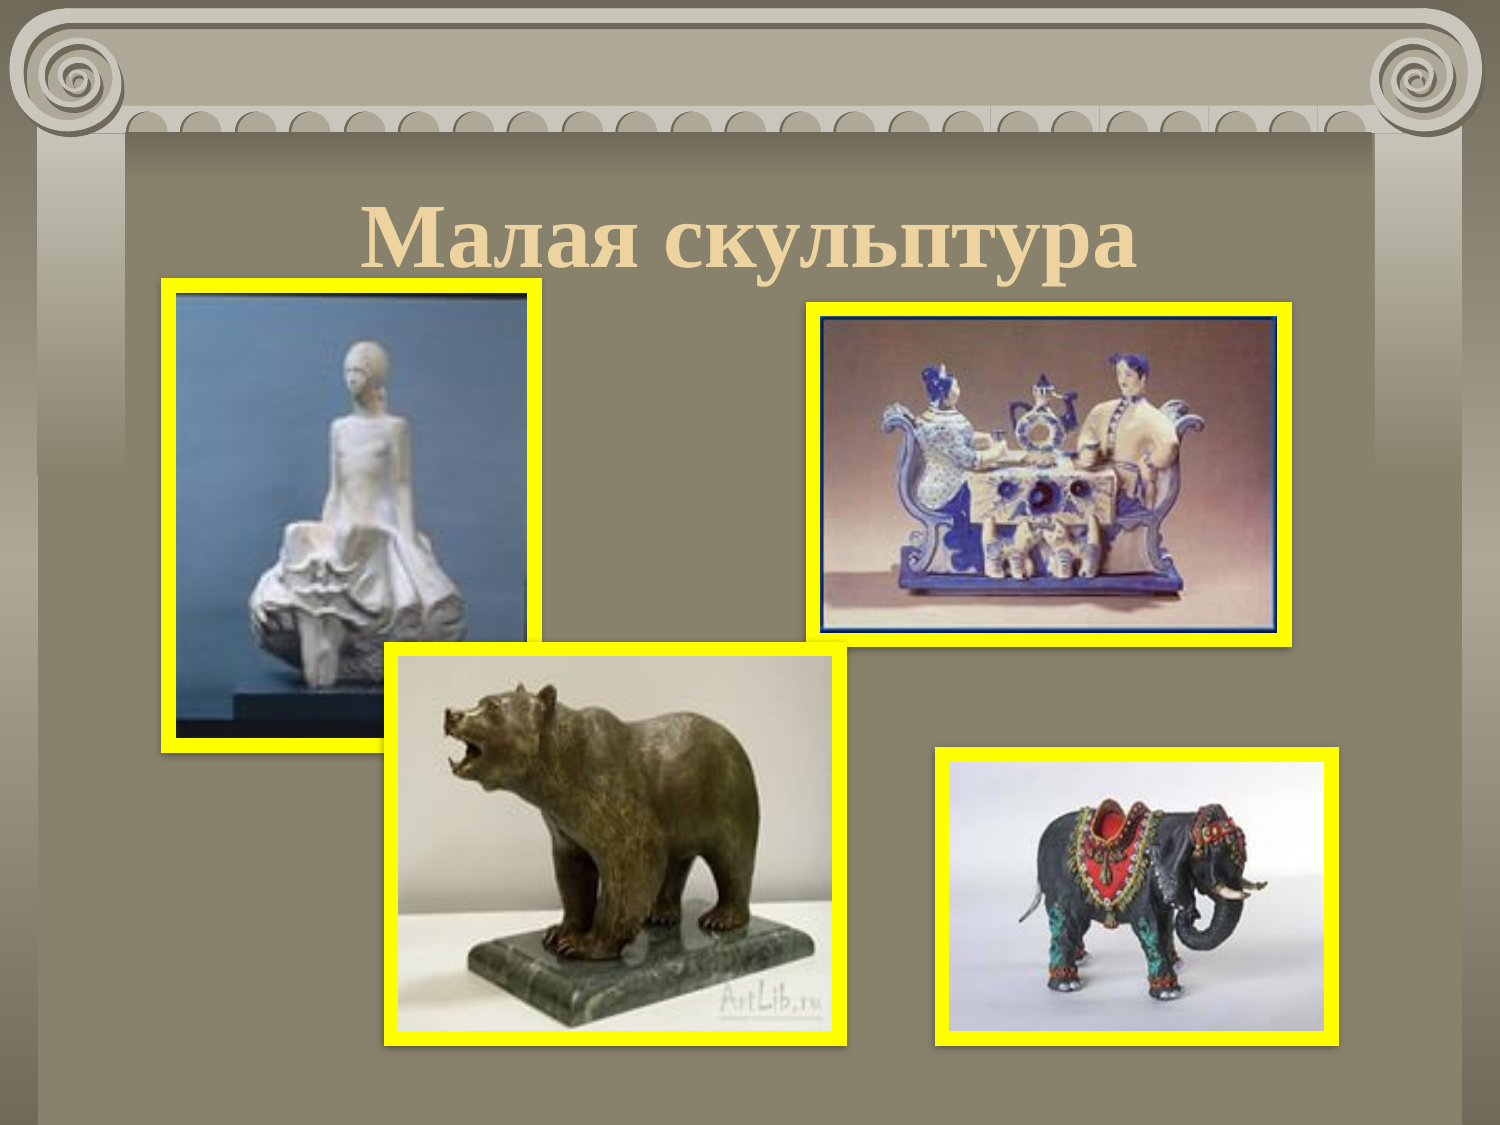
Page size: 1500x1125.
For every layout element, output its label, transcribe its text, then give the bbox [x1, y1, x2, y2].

title Малая скульптура [112, 137, 1388, 326]
picture [398, 655, 833, 1032]
picture [948, 761, 1325, 1032]
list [175, 292, 528, 739]
picture [820, 316, 1278, 633]
